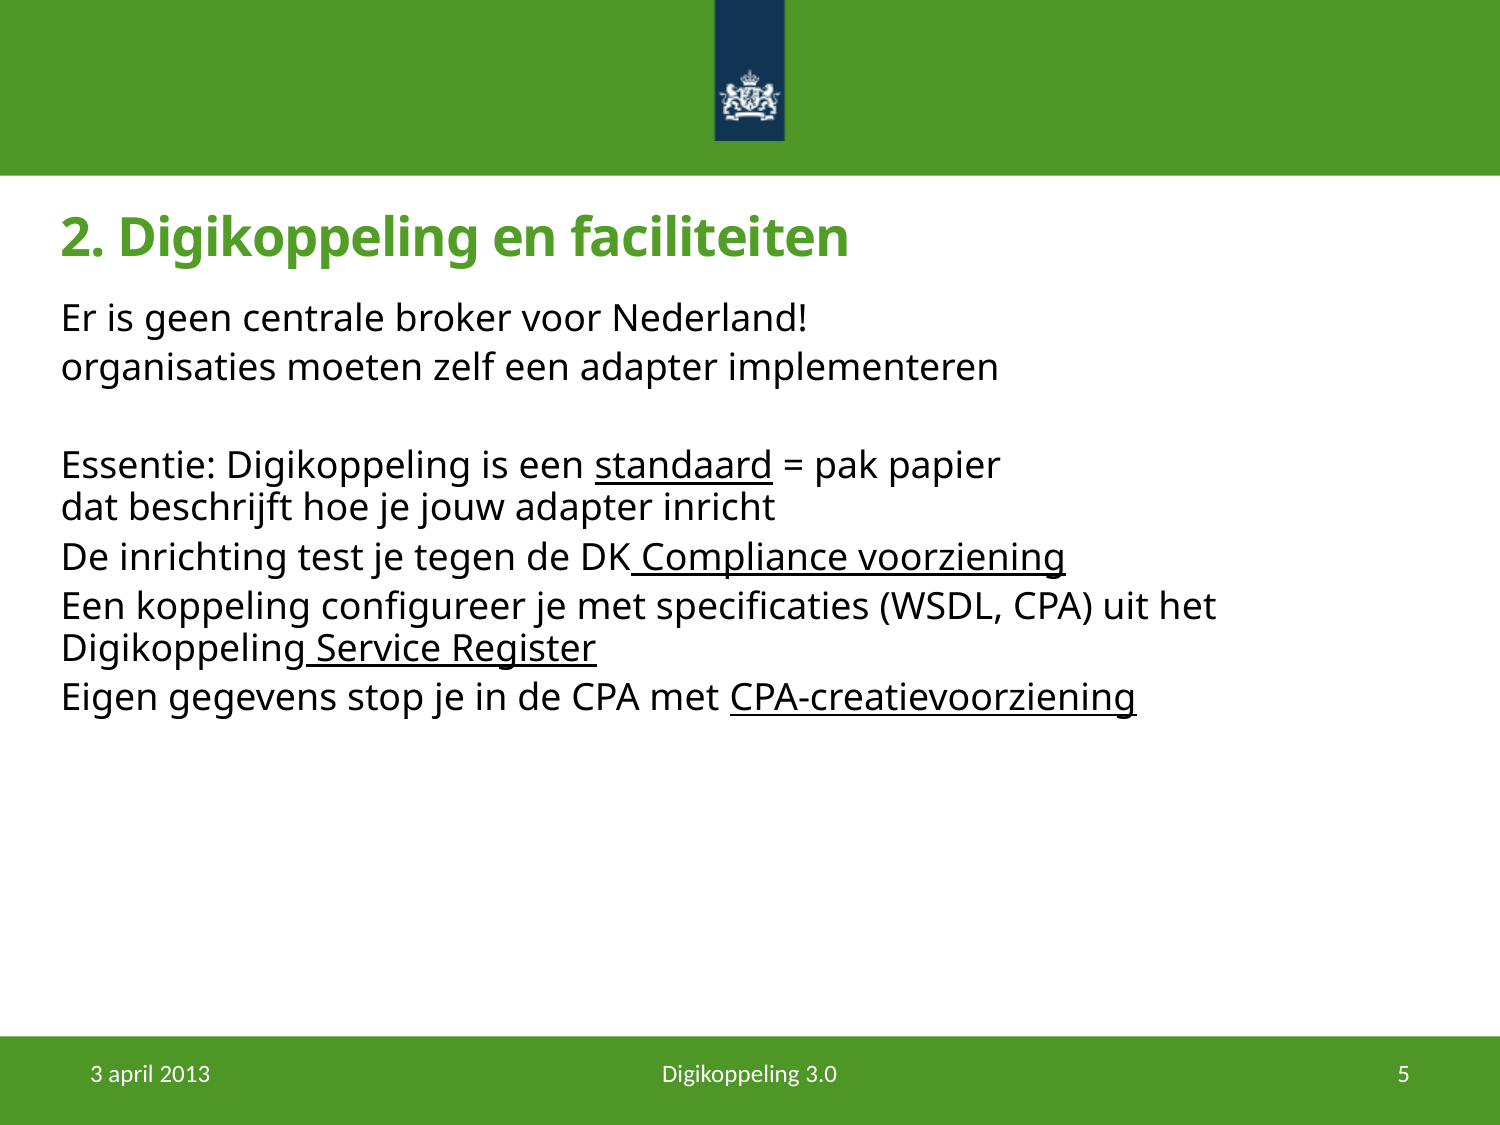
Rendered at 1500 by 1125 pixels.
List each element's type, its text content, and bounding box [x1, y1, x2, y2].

picture [0, 0, 1500, 141]
slide_number 5 [1074, 1042, 1425, 1103]
list Er is geen centrale broker voor Nederland! organisaties moeten zelf een adapter implementeren Essentie: Digikoppeling is een standaard = pak papier dat beschrijft hoe je jouw adapter inricht De inrichting test je tegen de DK Compliance voorziening Een koppeling configureer je met specificaties (WSDL, CPA) uit het Digikoppeling Service Register Eigen gegevens stop je in de CPA met CPA-creatievoorziening [60, 295, 1350, 997]
footer Digikoppeling 3.0 [512, 1042, 988, 1103]
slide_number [75, 1042, 425, 1103]
title 2. Digikoppeling en faciliteiten [60, 202, 1348, 295]
